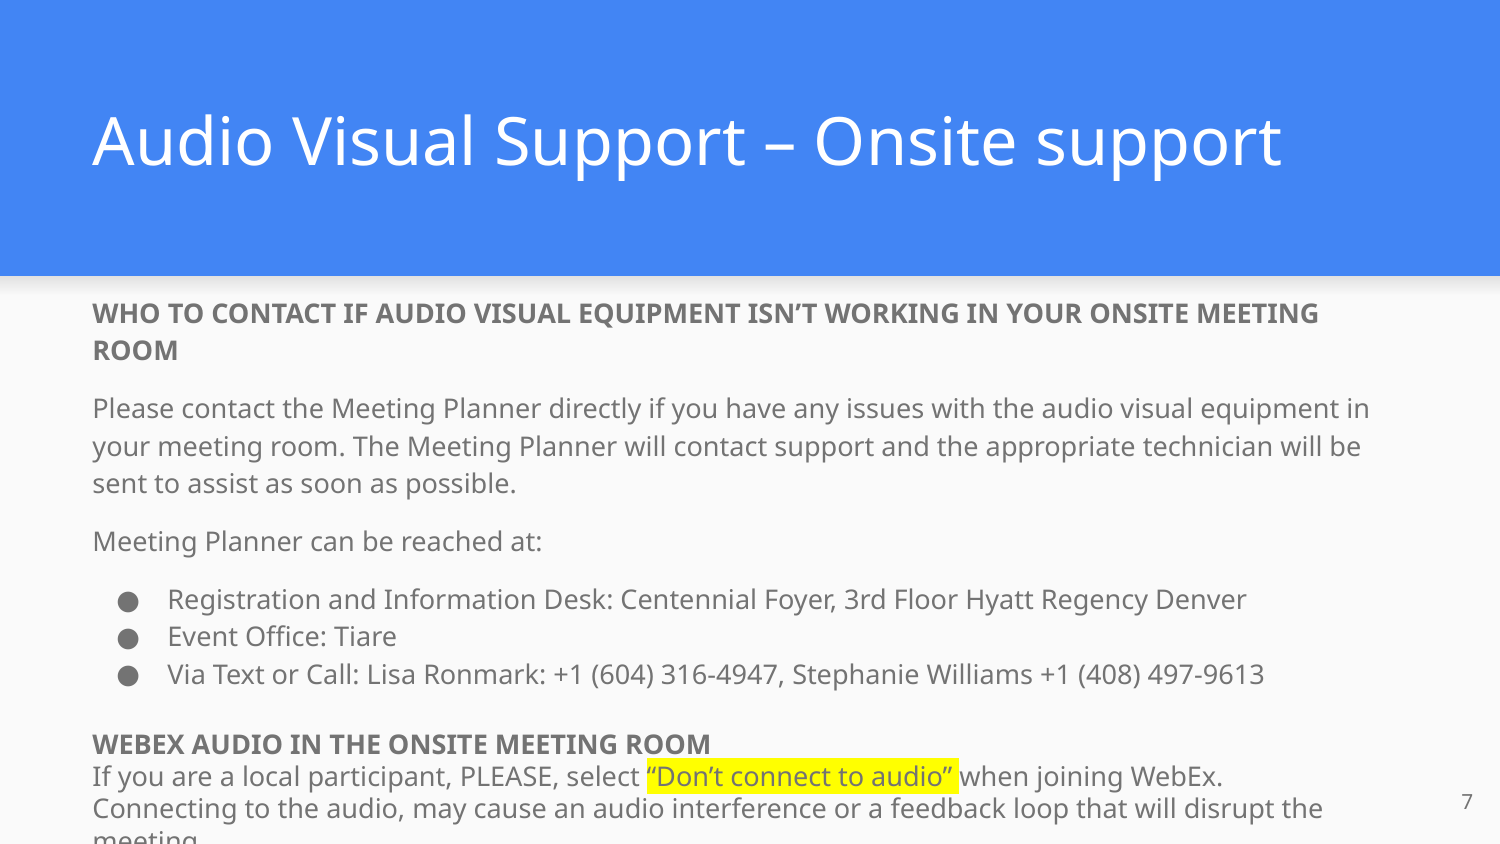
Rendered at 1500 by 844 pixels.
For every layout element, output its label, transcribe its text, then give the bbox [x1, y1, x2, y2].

title Audio Visual Support – Onsite support [77, 67, 1427, 194]
list WHO TO CONTACT IF AUDIO VISUAL EQUIPMENT ISN’T WORKING IN YOUR ONSITE MEETING ROOM Please contact the Meeting Planner directly if you have any issues with the audio visual equipment in your meeting room. The Meeting Planner will contact support and the appropriate technician will be sent to assist as soon as possible. Meeting Planner can be reached at: Registration and Information Desk: Centennial Foyer, 3rd Floor Hyatt Regency Denver Event Office: Tiare Via Text or Call: Lisa Ronmark: +1 (604) 316-4947, Stephanie Williams +1 (408) 497-9613 WEBEX AUDIO IN THE ONSITE MEETING ROOM If you are a local participant, PLEASE, select “Don’t connect to audio” when joining WebEx. Connecting to the audio, may cause an audio interference or a feedback loop that will disrupt the meeting. [77, 276, 1404, 806]
slide_number 7 [1398, 770, 1489, 835]
